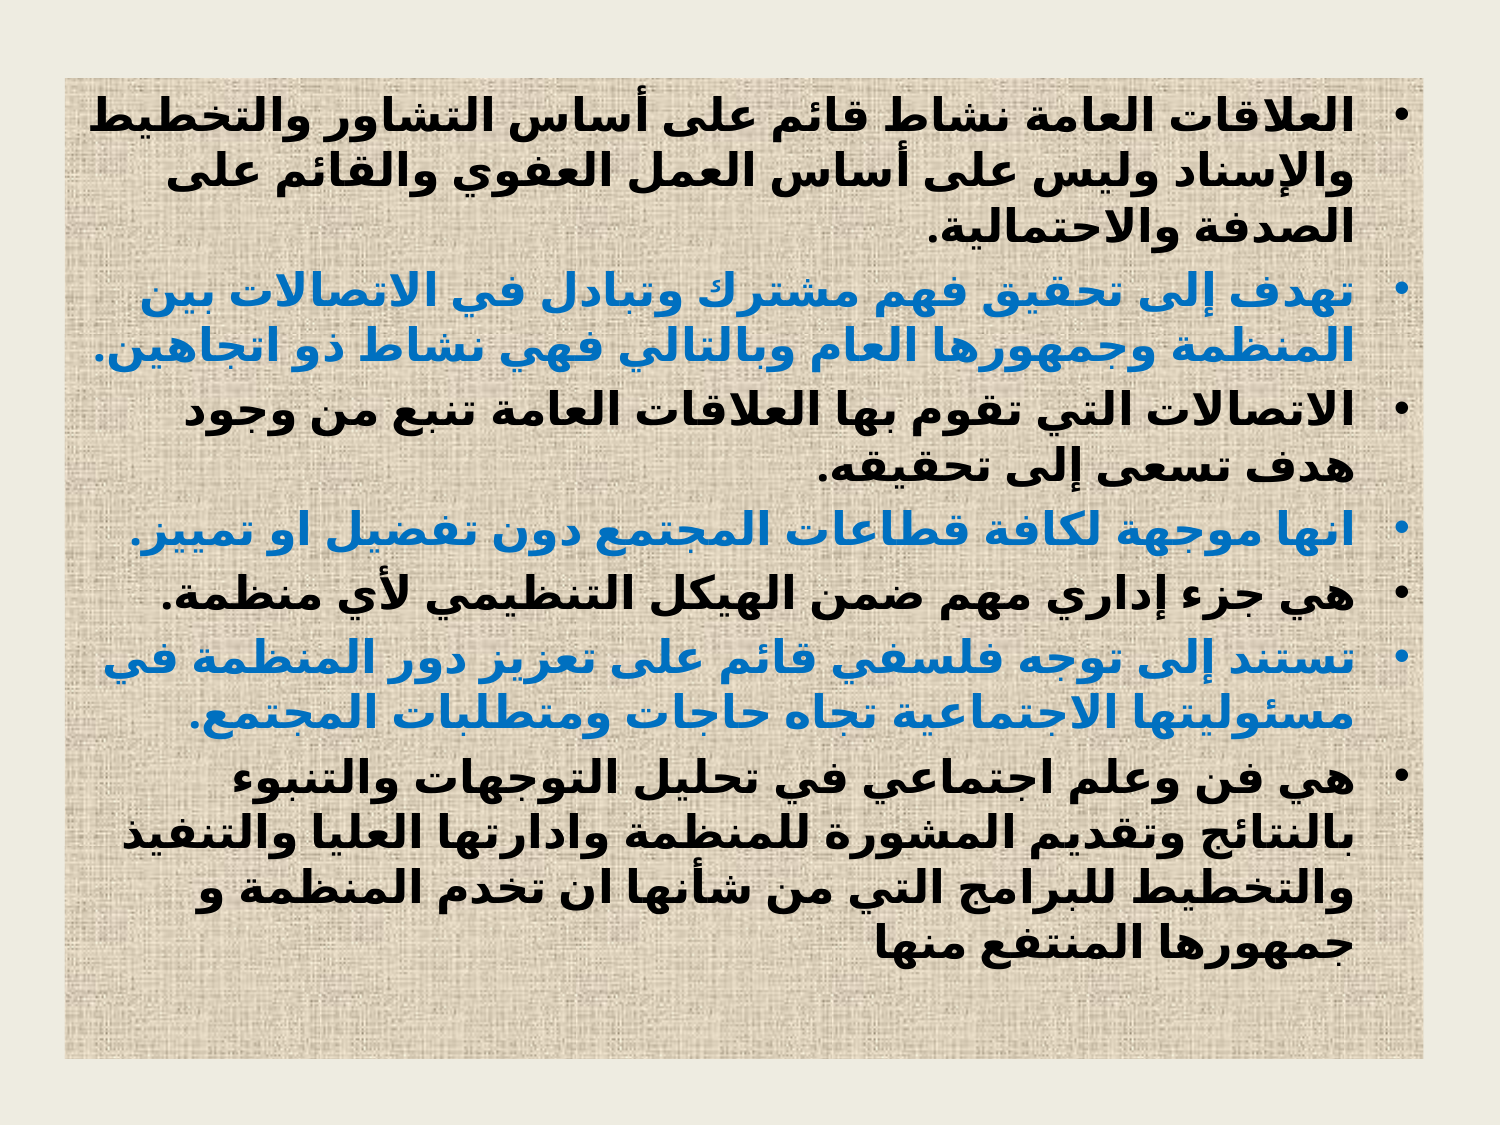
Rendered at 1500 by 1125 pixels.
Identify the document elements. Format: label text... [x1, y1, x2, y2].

list العلاقات العامة نشاط قائم على أساس التشاور والتخطيط والإسناد وليس على أساس العمل العفوي والقائم على الصدفة والاحتمالية. تهدف إلى تحقيق فهم مشترك وتبادل في الاتصالات بين المنظمة وجمهورها العام وبالتالي فهي نشاط ذو اتجاهين. الاتصالات التي تقوم بها العلاقات العامة تنبع من وجود هدف تسعى إلى تحقيقه. انها موجهة لكافة قطاعات المجتمع دون تفضيل او تمييز. هي جزء إداري مهم ضمن الهيكل التنظيمي لأي منظمة. تستند إلى توجه فلسفي قائم على تعزيز دور المنظمة في مسئوليتها الاجتماعية تجاه حاجات ومتطلبات المجتمع. هي فن وعلم اجتماعي في تحليل التوجهات والتنبوء بالنتائج وتقديم المشورة للمنظمة وادارتها العليا والتنفيذ والتخطيط للبرامج التي من شأنها ان تخدم المنظمة و جمهورها المنتفع منها [64, 78, 1424, 1059]
